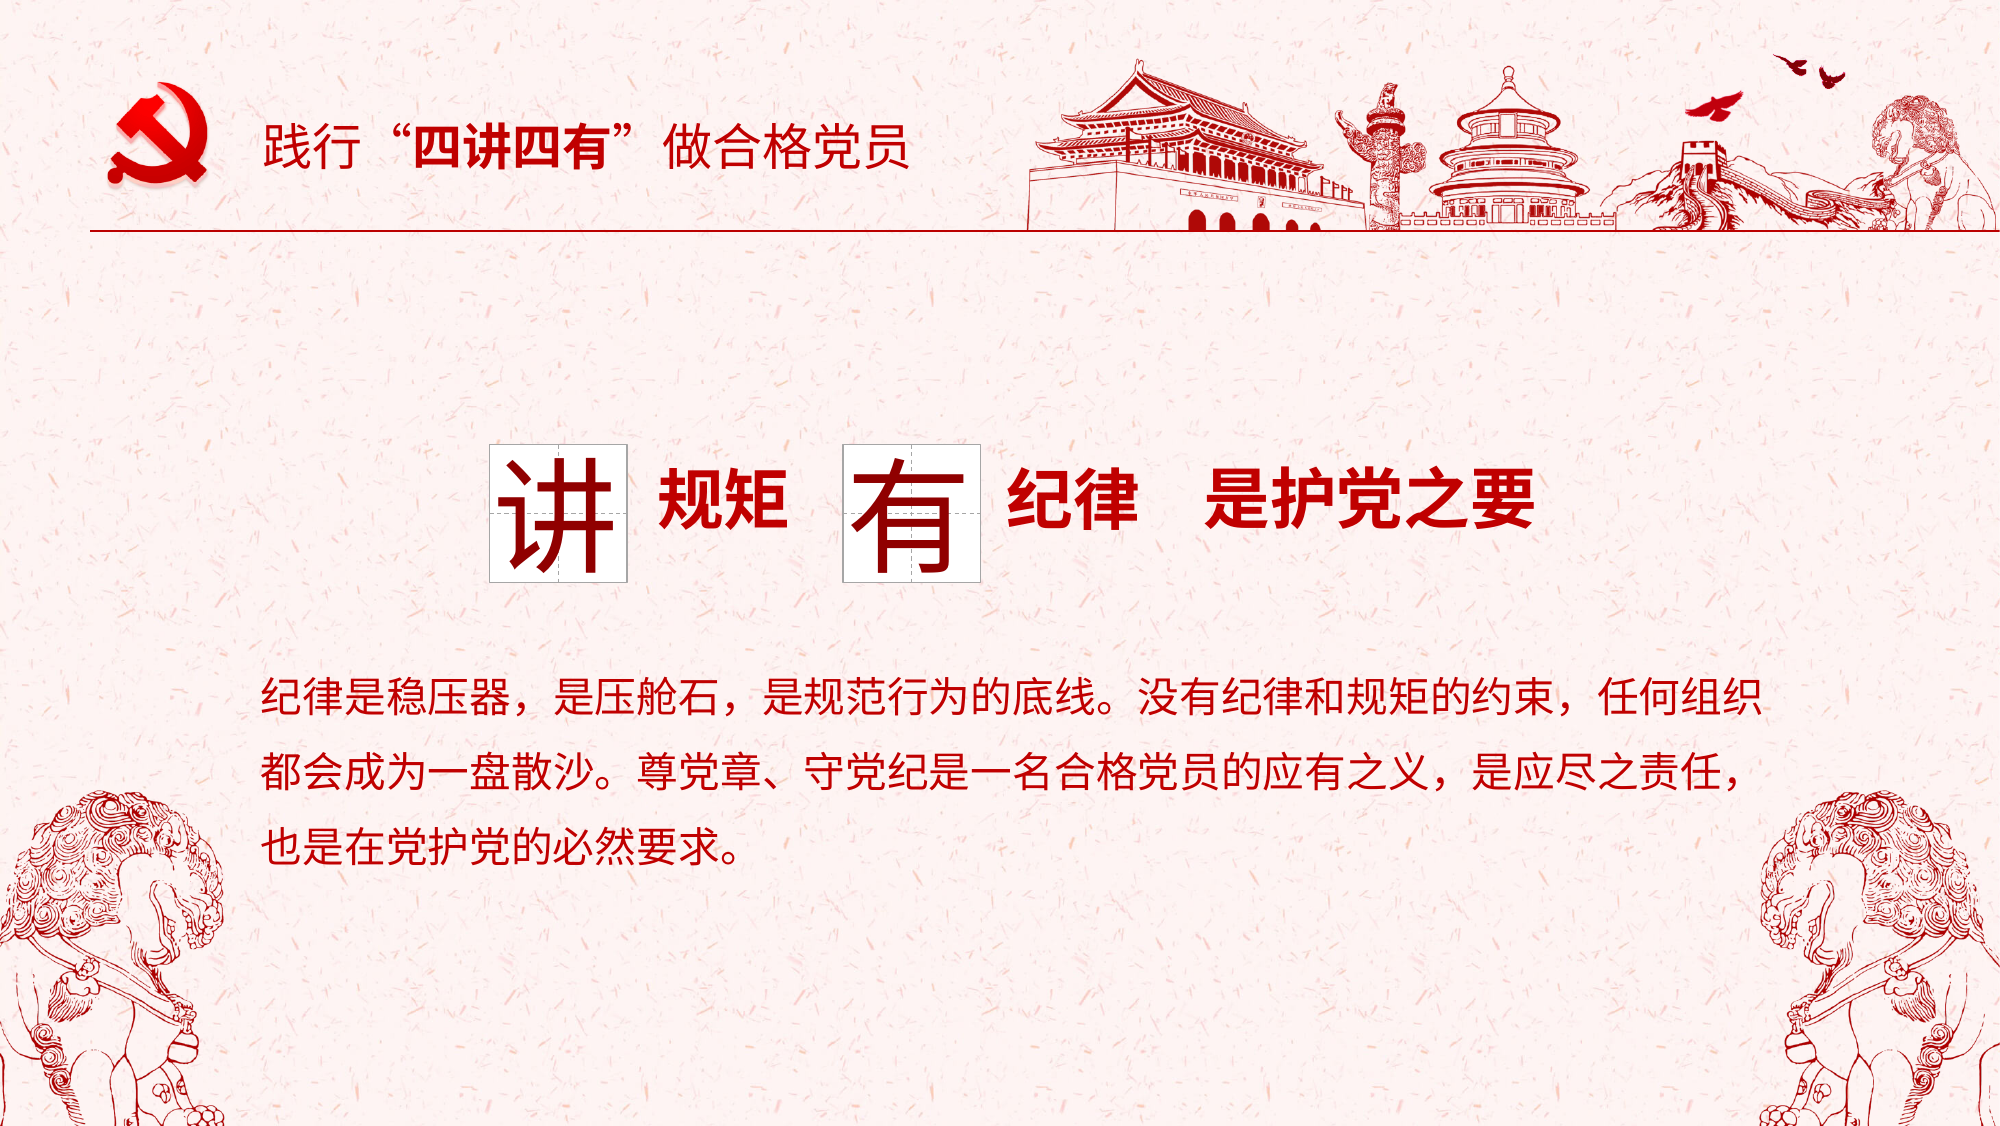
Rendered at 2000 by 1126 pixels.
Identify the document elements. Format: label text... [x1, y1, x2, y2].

list 践行“四讲四有”做合格党员 [247, 78, 1035, 173]
text_box 是护党之要 [1234, 469, 1585, 526]
picture [0, 0, 2000, 1126]
text_box 纪律是稳压器，是压舱石，是规范行为的底线。没有纪律和规矩的约束，任何组织都会成为一盘散沙。尊党章、守党纪是一名合格党员的应有之义，是应尽之责任，也是在党护党的必然要求。 [246, 633, 1815, 884]
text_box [456, 430, 1230, 598]
